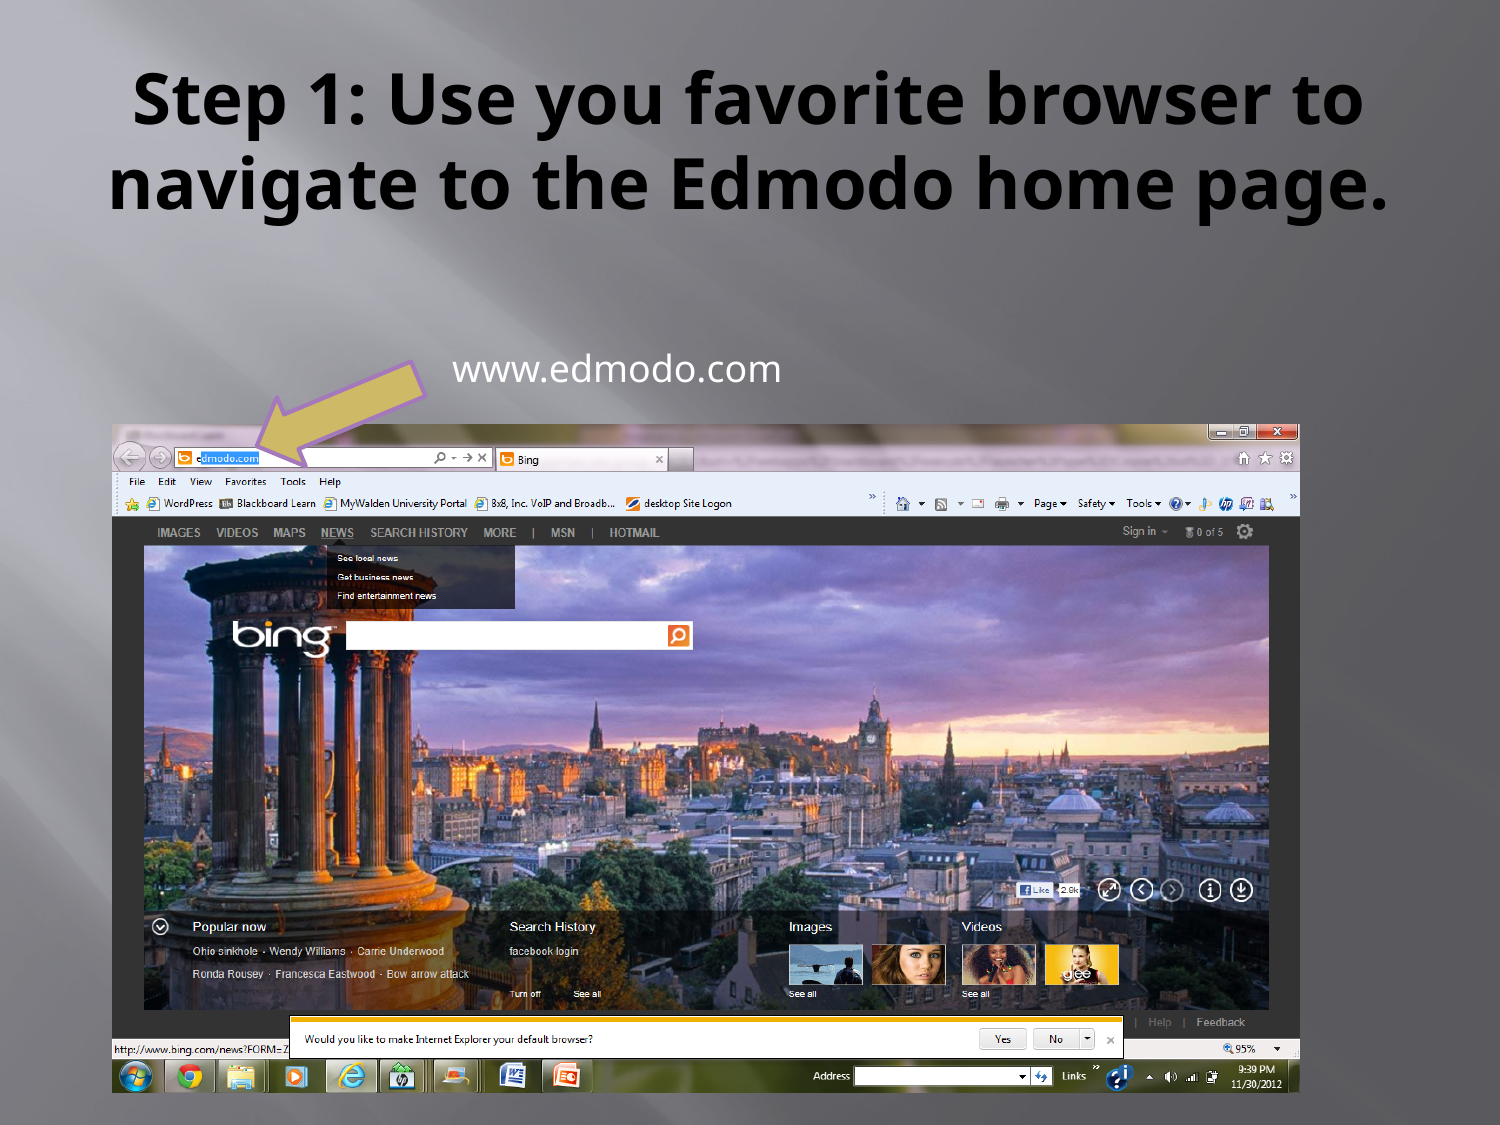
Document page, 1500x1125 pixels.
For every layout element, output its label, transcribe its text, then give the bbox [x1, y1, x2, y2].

picture [112, 424, 1301, 1093]
text_box www.edmodo.com [437, 337, 950, 398]
title Step 1: Use you favorite browser to navigate to the Edmodo home page. [75, 45, 1425, 233]
text_box [263, 359, 428, 424]
